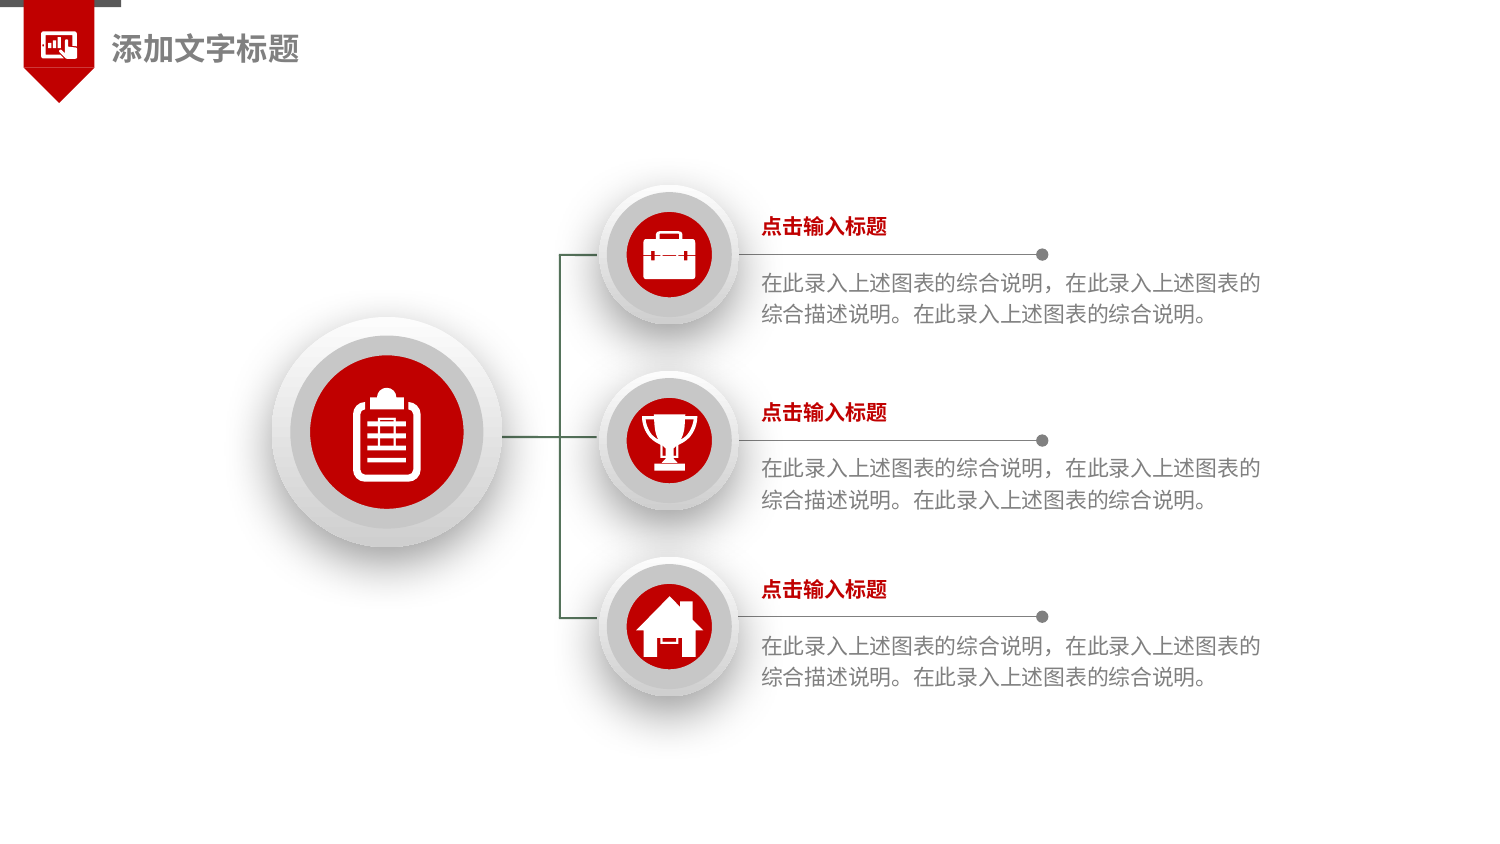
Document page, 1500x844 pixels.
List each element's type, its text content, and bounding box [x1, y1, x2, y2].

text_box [271, 316, 502, 548]
text_box 添加文字标题 [103, 24, 343, 71]
text_box 在此录入上述图表的综合说明，在此录入上述图表的综合描述说明。在此录入上述图表的综合说明。 [750, 258, 1291, 333]
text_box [643, 231, 696, 280]
text_box [95, 0, 122, 8]
text_box [0, 0, 23, 8]
text_box 在此录入上述图表的综合说明，在此录入上述图表的综合描述说明。在此录入上述图表的综合说明。 [750, 444, 1291, 519]
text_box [599, 556, 740, 697]
text_box 在此录入上述图表的综合说明，在此录入上述图表的综合描述说明。在此录入上述图表的综合说明。 [750, 621, 1291, 727]
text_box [599, 184, 740, 325]
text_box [502, 385, 599, 488]
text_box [23, 0, 95, 104]
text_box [599, 370, 740, 511]
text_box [352, 387, 421, 482]
text_box 点击输入标题 [750, 208, 954, 245]
text_box 点击输入标题 [750, 571, 954, 608]
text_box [642, 414, 698, 471]
text_box 点击输入标题 [750, 394, 954, 431]
